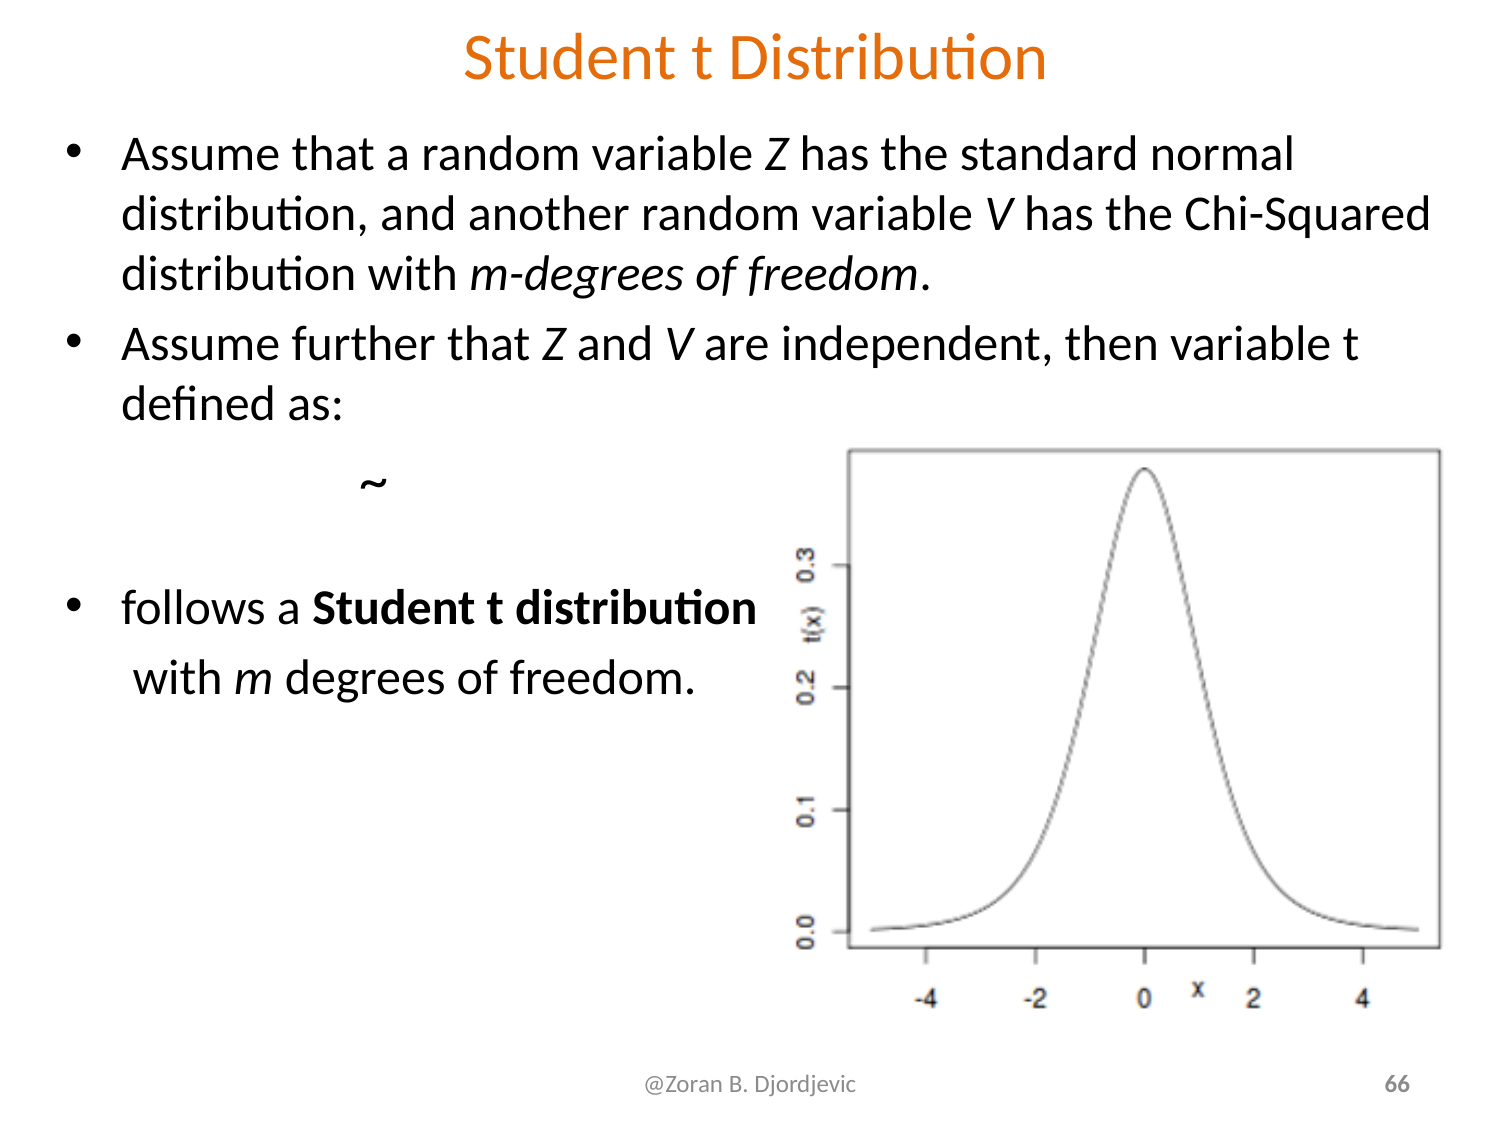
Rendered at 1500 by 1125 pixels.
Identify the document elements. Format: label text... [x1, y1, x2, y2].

slide_number 66 [1074, 1062, 1425, 1103]
title Student t Distribution [50, 2, 1463, 103]
footer @Zoran B. Djordjevic [512, 1062, 988, 1103]
picture [785, 441, 1451, 1013]
